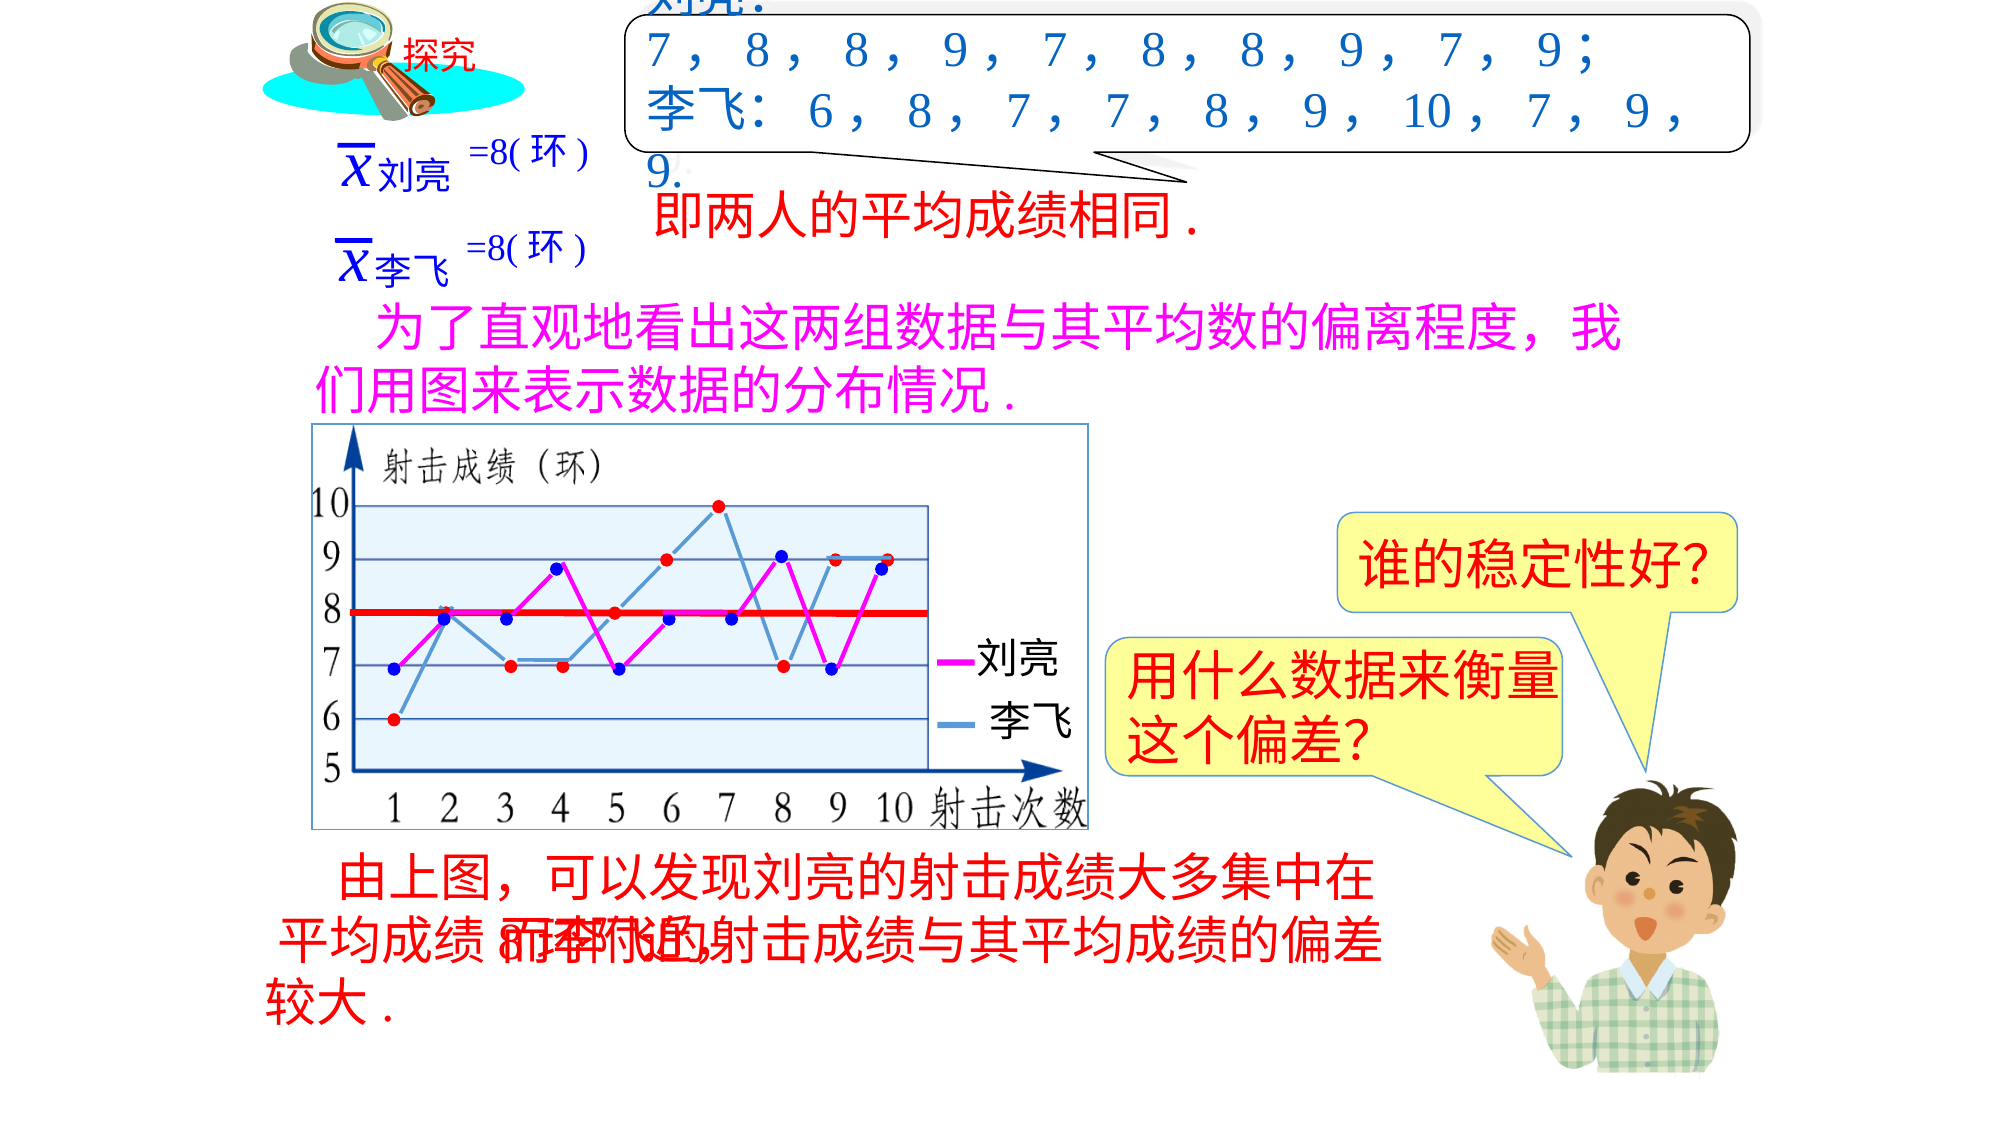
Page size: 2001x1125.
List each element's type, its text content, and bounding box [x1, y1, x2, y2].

picture [1487, 774, 1741, 1079]
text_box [324, 112, 595, 303]
text_box 而李飞的射击成绩与其平均成绩的偏差较大. [249, 899, 1400, 1040]
text_box 用什么数据来衡量 这个偏差？ [1105, 637, 1563, 823]
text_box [312, 424, 1089, 829]
text_box 谁的稳定性好？ [1337, 512, 1738, 772]
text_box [387, 549, 888, 676]
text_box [262, 0, 573, 123]
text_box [387, 499, 895, 727]
text_box 由上图，可以发现刘亮的射击成绩大多集中在平均成绩8环附近， [262, 837, 1413, 978]
text_box 为了直观地看出这两组数据与其平均数的偏离程度，我们用图来表示数据的分布情况. [299, 287, 1638, 428]
text_box 即两人的平均成绩相同. [637, 174, 1415, 253]
text_box 刘亮：7，8，8，9，7，8，8，9，7，9； 李飞：6，8，7，7，8，9，10，7，9，9. [624, 14, 1750, 183]
